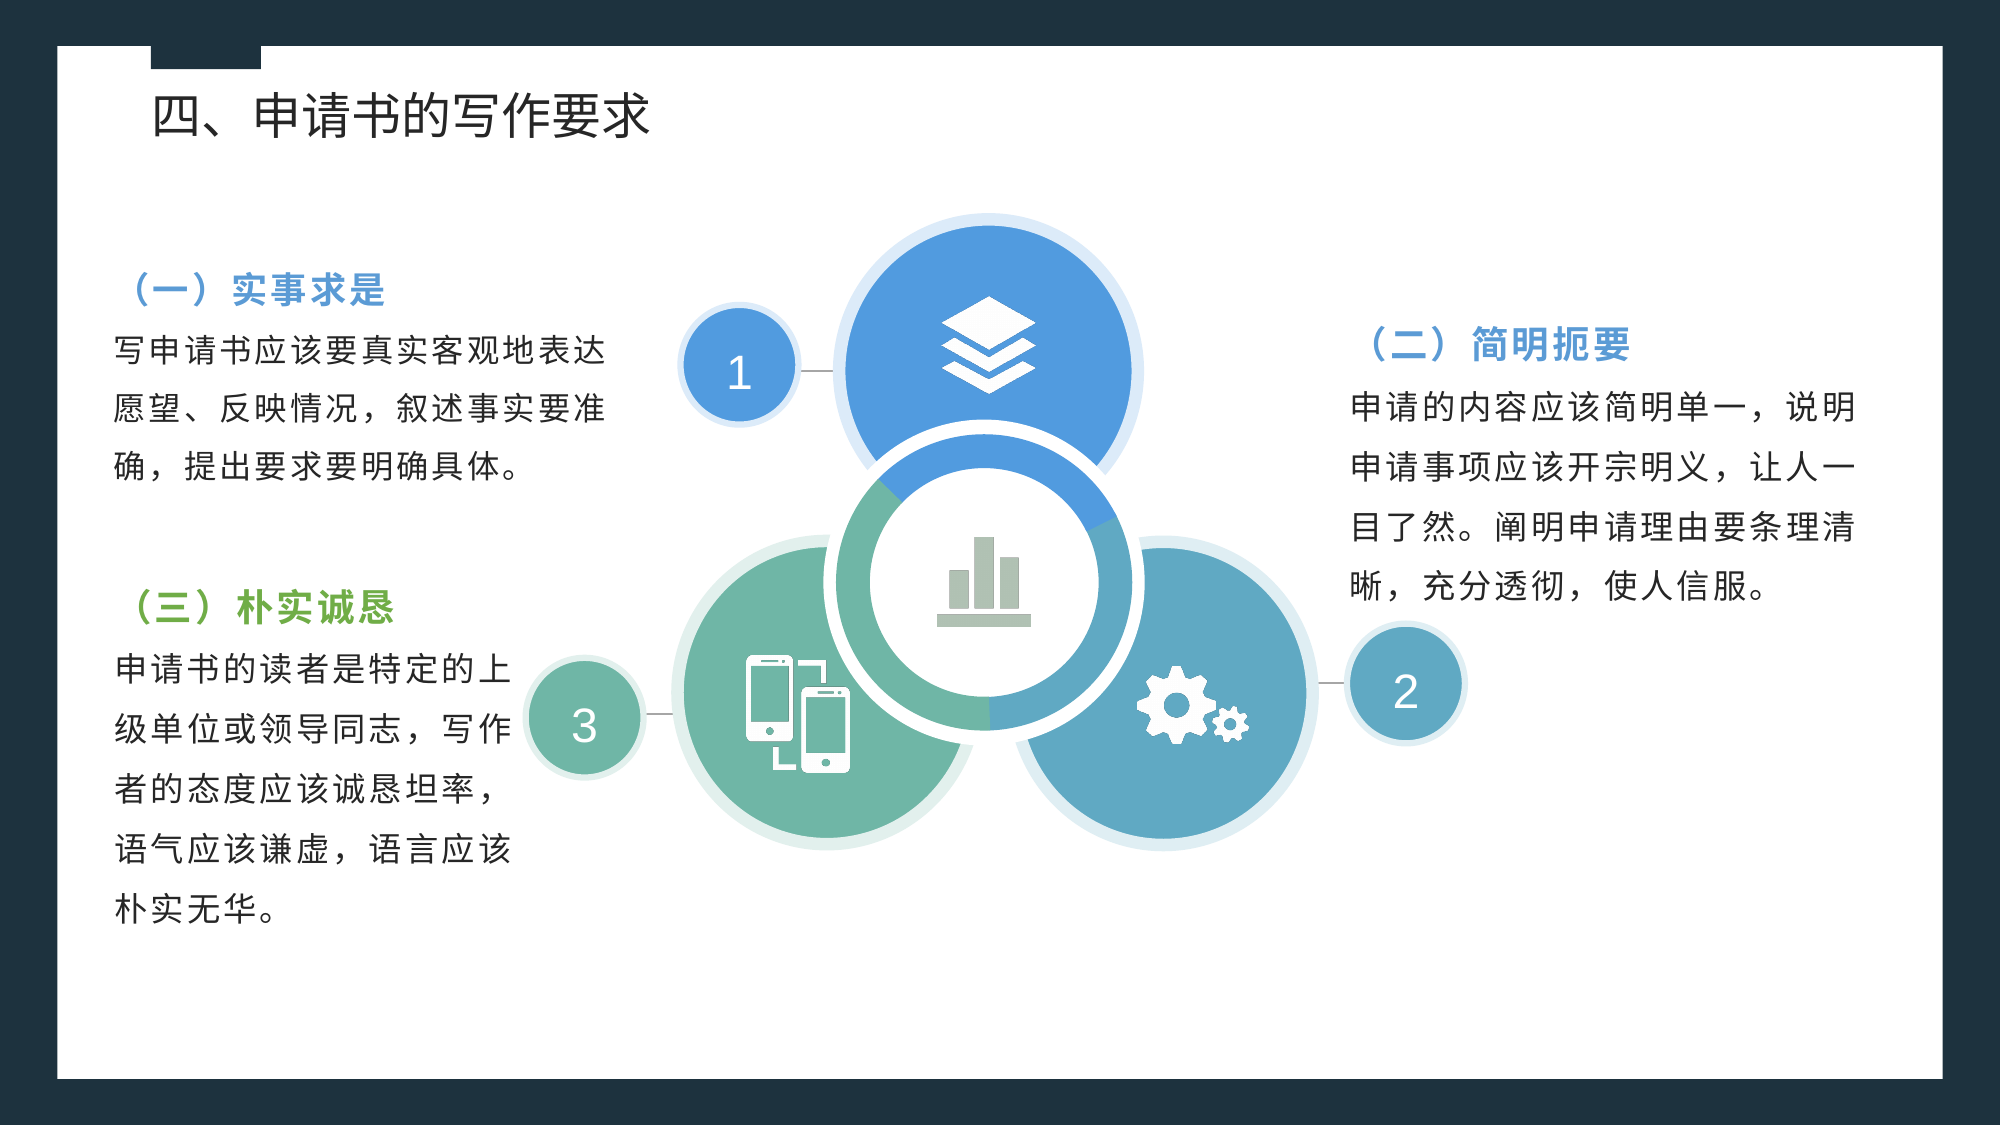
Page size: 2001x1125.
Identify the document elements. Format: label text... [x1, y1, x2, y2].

text_box [1096, 541, 1313, 683]
picture [941, 296, 1036, 394]
text_box 2 [1347, 623, 1465, 683]
text_box [990, 517, 1134, 732]
text_box [677, 540, 971, 845]
text_box 四、申请书的写作要求 [150, 77, 906, 152]
text_box [834, 477, 992, 732]
text_box （三）朴实诚恳 申请书的读者是特定的上级单位或领导同志，写作者的态度应该诚恳坦率，语气应该谦虚，语言应该朴实无华。 [99, 569, 530, 920]
text_box 2 [1347, 684, 1465, 744]
text_box [871, 470, 1097, 695]
picture [746, 655, 850, 773]
text_box [1018, 684, 1313, 846]
text_box 1 [680, 304, 799, 425]
text_box 3 [530, 657, 644, 778]
picture [937, 537, 1031, 627]
text_box （二）简明扼要 申请的内容应该简明单一，说明申请事项应该开宗明义，让人一目了然。阐明申请理由要条理清晰，充分透彻，使人信服。 [1334, 296, 1909, 608]
picture [1137, 666, 1249, 744]
text_box [878, 433, 1119, 533]
text_box [839, 219, 1138, 480]
text_box （一）实事求是 写申请书应该要真实客观地表达愿望、反映情况，叙述事实要准确，提出要求要明确具体。 [98, 237, 637, 493]
